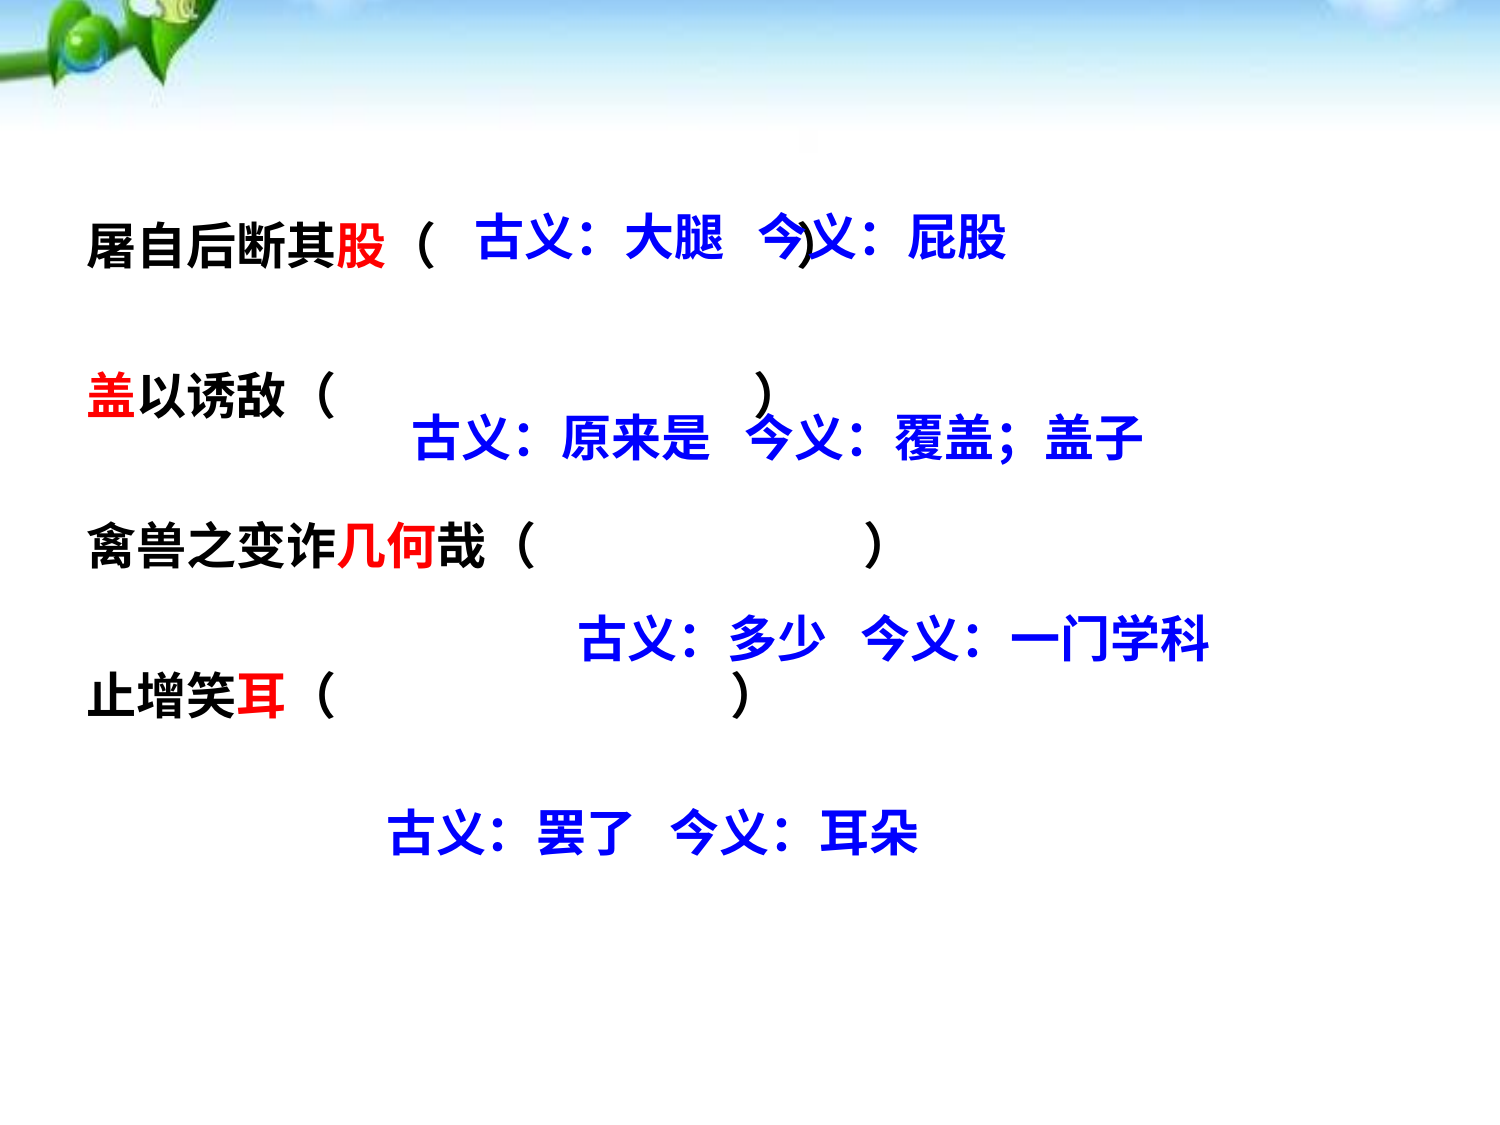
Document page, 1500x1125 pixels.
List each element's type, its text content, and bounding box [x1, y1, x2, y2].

picture [0, 0, 1500, 1125]
text_box 古义：罢了 今义：耳朵 [371, 794, 1149, 869]
text_box 古义：大腿 今义：屁股 [459, 197, 1186, 273]
text_box 屠自后断其股（ ） 盖以诱敌（ ） 禽兽之变诈几何哉（ ） 止增笑耳（ ） [71, 117, 1466, 732]
text_box 古义：多少 今义：一门学科 [562, 599, 1328, 675]
text_box 古义：原来是 今义：覆盖；盖子 [396, 399, 1249, 475]
